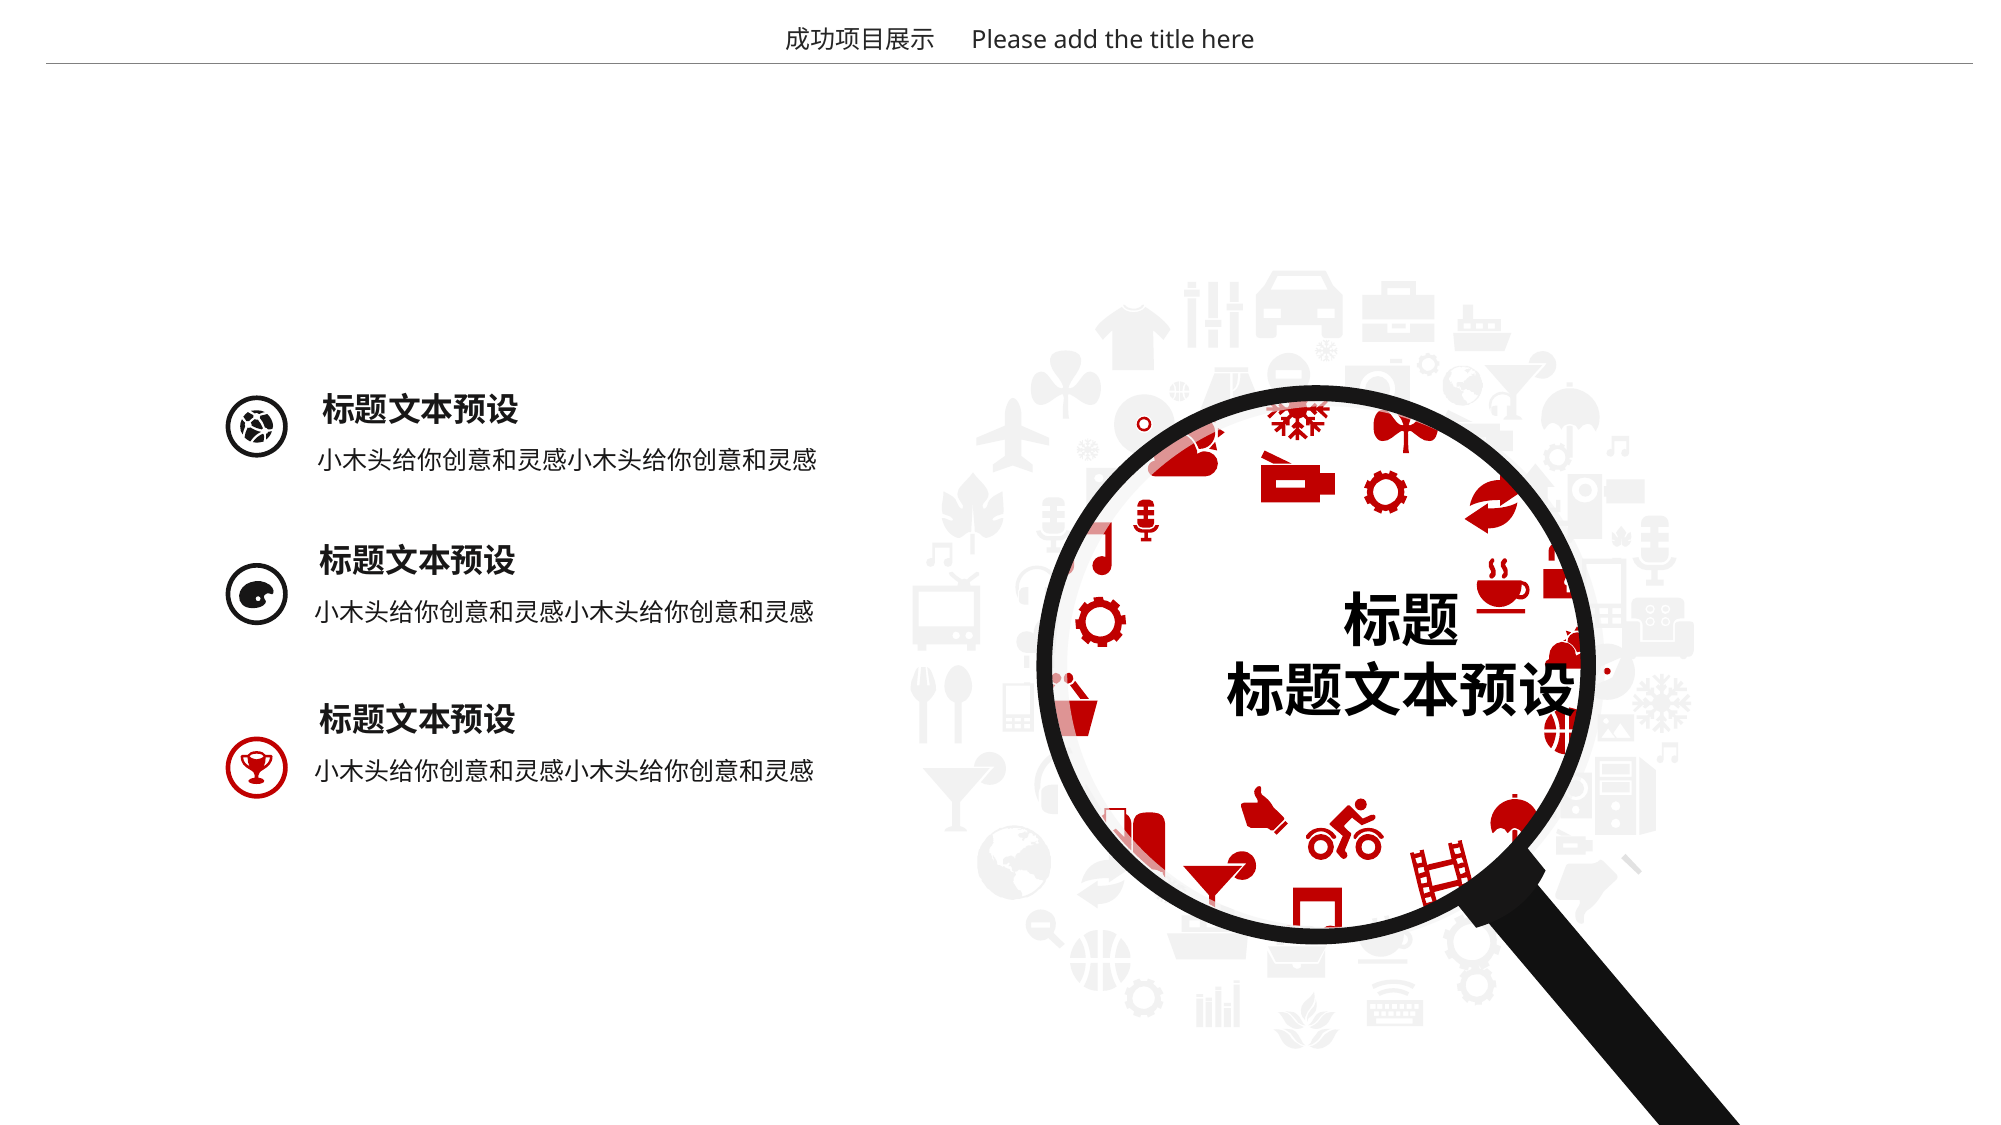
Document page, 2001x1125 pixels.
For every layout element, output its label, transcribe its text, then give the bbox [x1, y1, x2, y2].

text_box 标题文本预设 [307, 381, 648, 436]
text_box [239, 581, 274, 609]
text_box 标题文本预设 [304, 532, 645, 587]
text_box 小木头给你创意和灵感小木头给你创意和灵感 [300, 741, 854, 828]
text_box 小木头给你创意和灵感小木头给你创意和灵感 [302, 431, 857, 518]
text_box 小木头给你创意和灵感小木头给你创意和灵感 [299, 582, 854, 669]
text_box [226, 737, 287, 798]
text_box [240, 751, 273, 785]
text_box [240, 410, 274, 443]
text_box [226, 396, 287, 457]
text_box [226, 564, 287, 624]
text_box 标题文本预设 [304, 691, 645, 746]
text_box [46, 15, 1974, 64]
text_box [909, 270, 1741, 1125]
